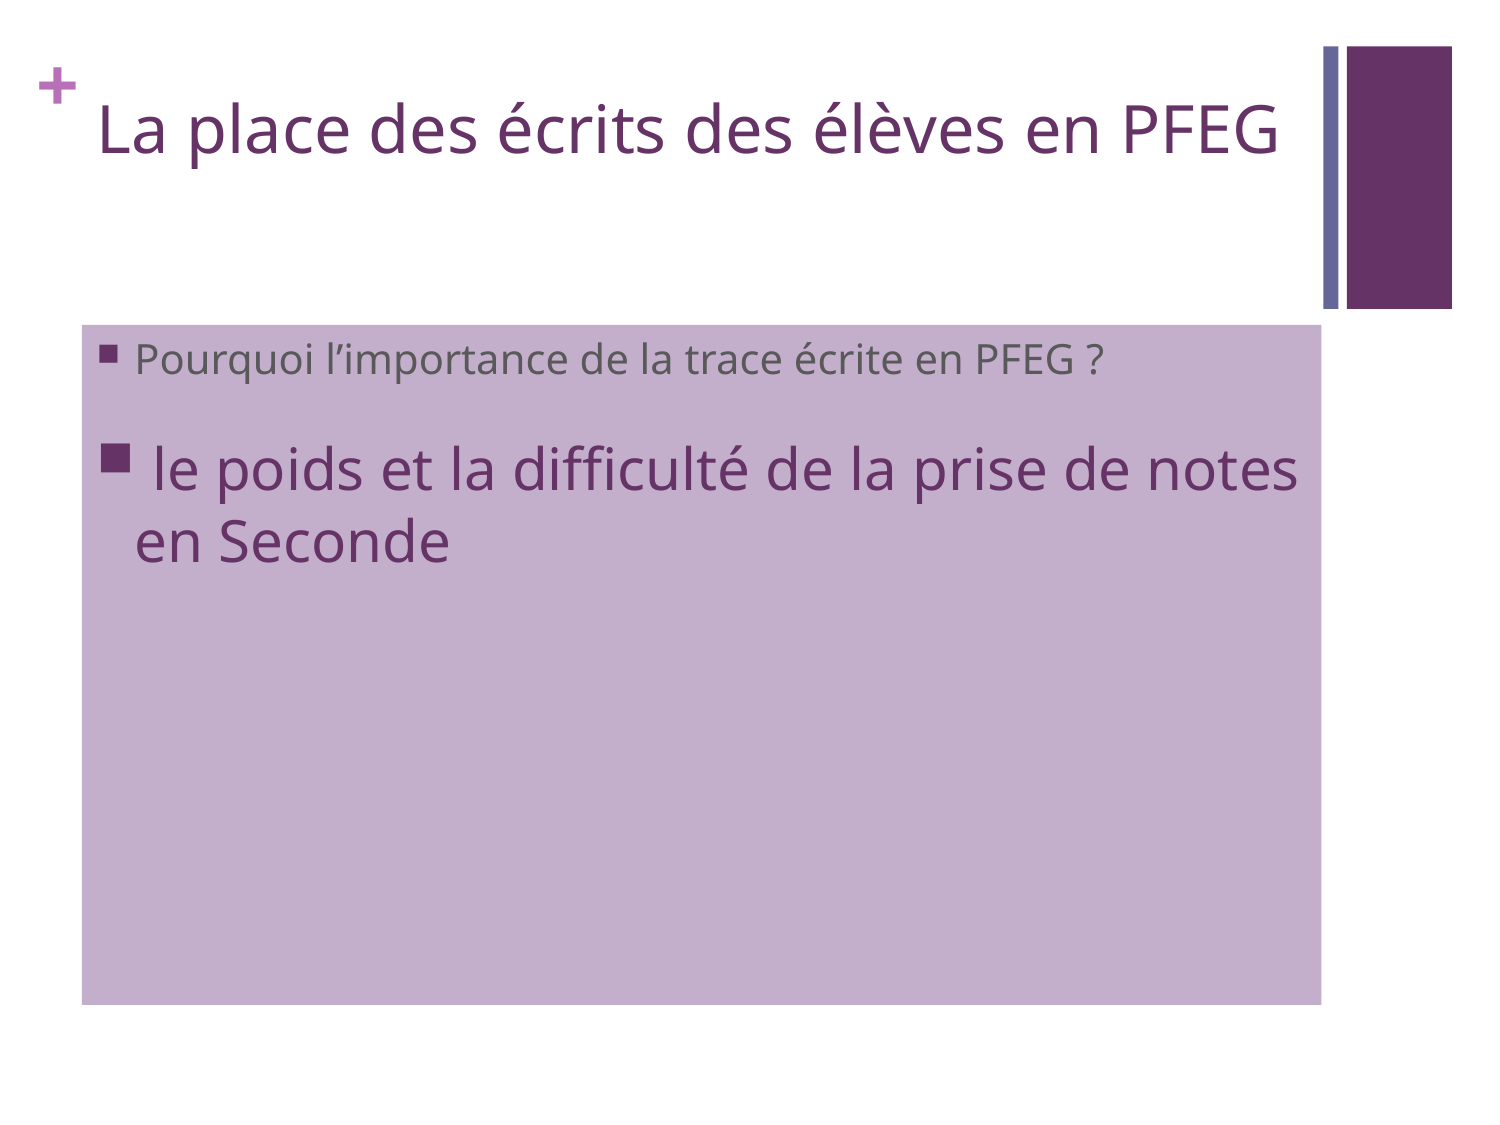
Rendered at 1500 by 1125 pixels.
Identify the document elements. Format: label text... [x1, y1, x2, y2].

title La place des écrits des élèves en PFEG [81, 79, 1322, 263]
list Pourquoi l’importance de la trace écrite en PFEG ? le poids et la difficulté de la prise de notes en Seconde [81, 324, 1322, 1005]
